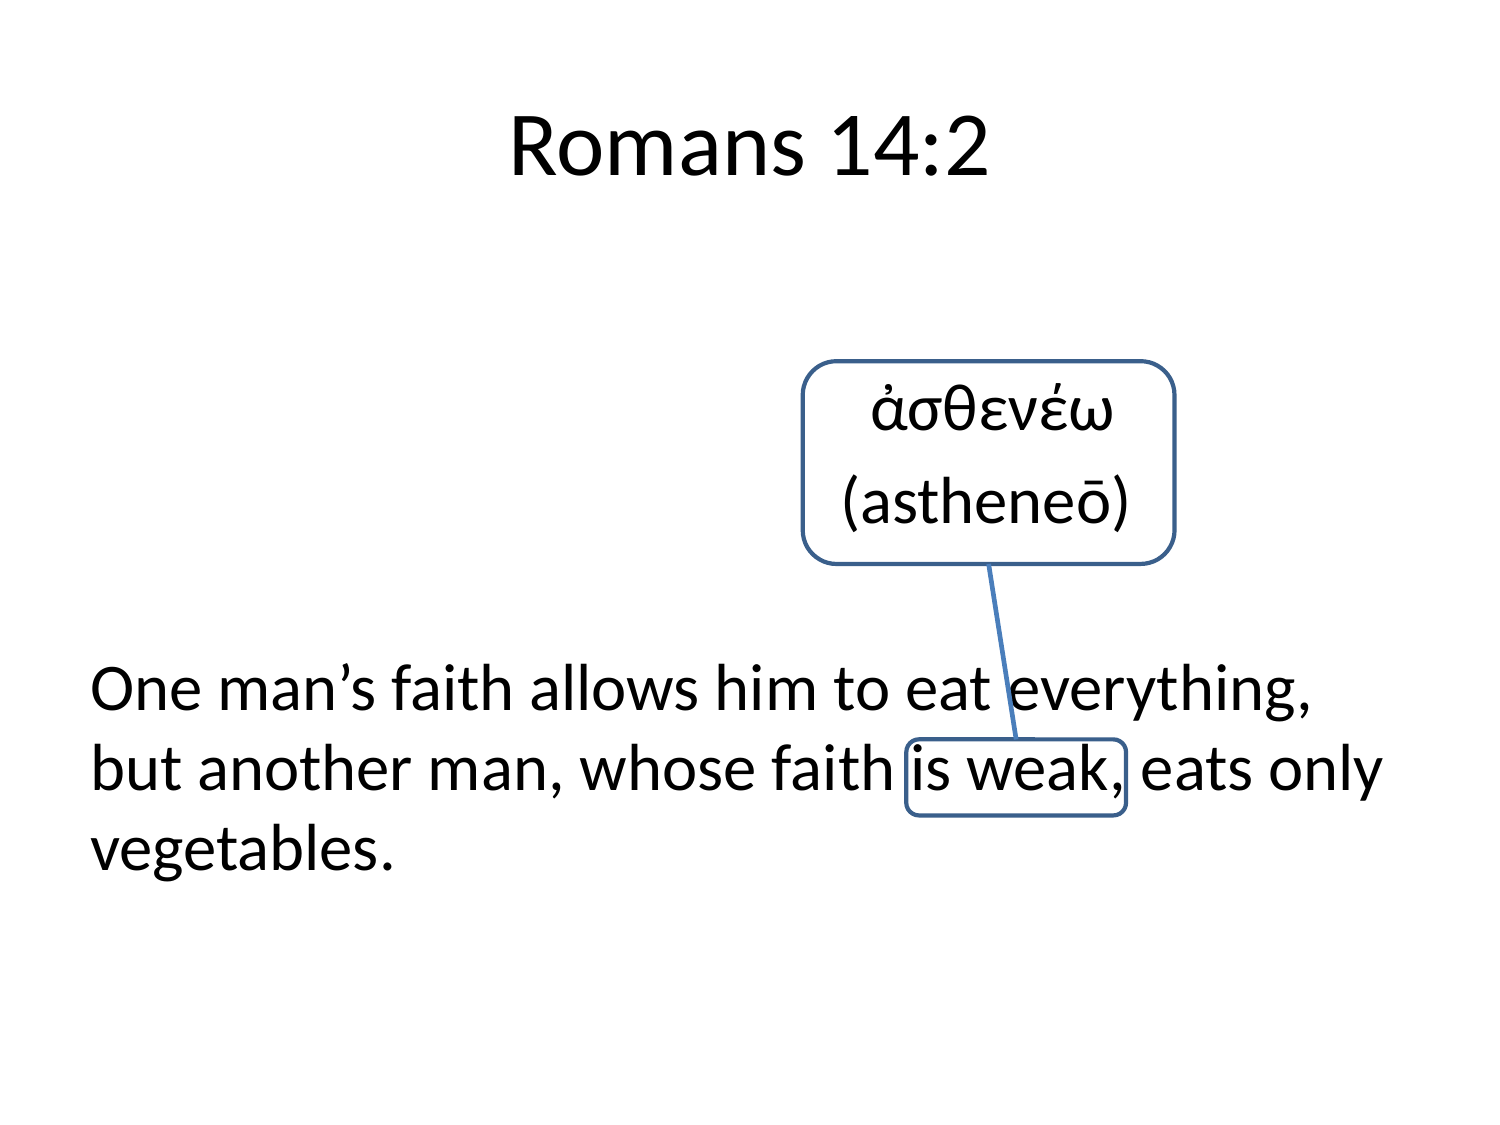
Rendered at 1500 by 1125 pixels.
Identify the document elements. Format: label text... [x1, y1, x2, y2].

list ἀσθενέω (astheneō) One man’s faith allows him to eat everything, but another man, whose faith is weak, eats only vegetables. [75, 262, 1425, 1005]
text_box [800, 359, 1177, 567]
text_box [988, 563, 1017, 740]
text_box [904, 737, 1129, 818]
title Romans 14:2 [75, 45, 1425, 233]
